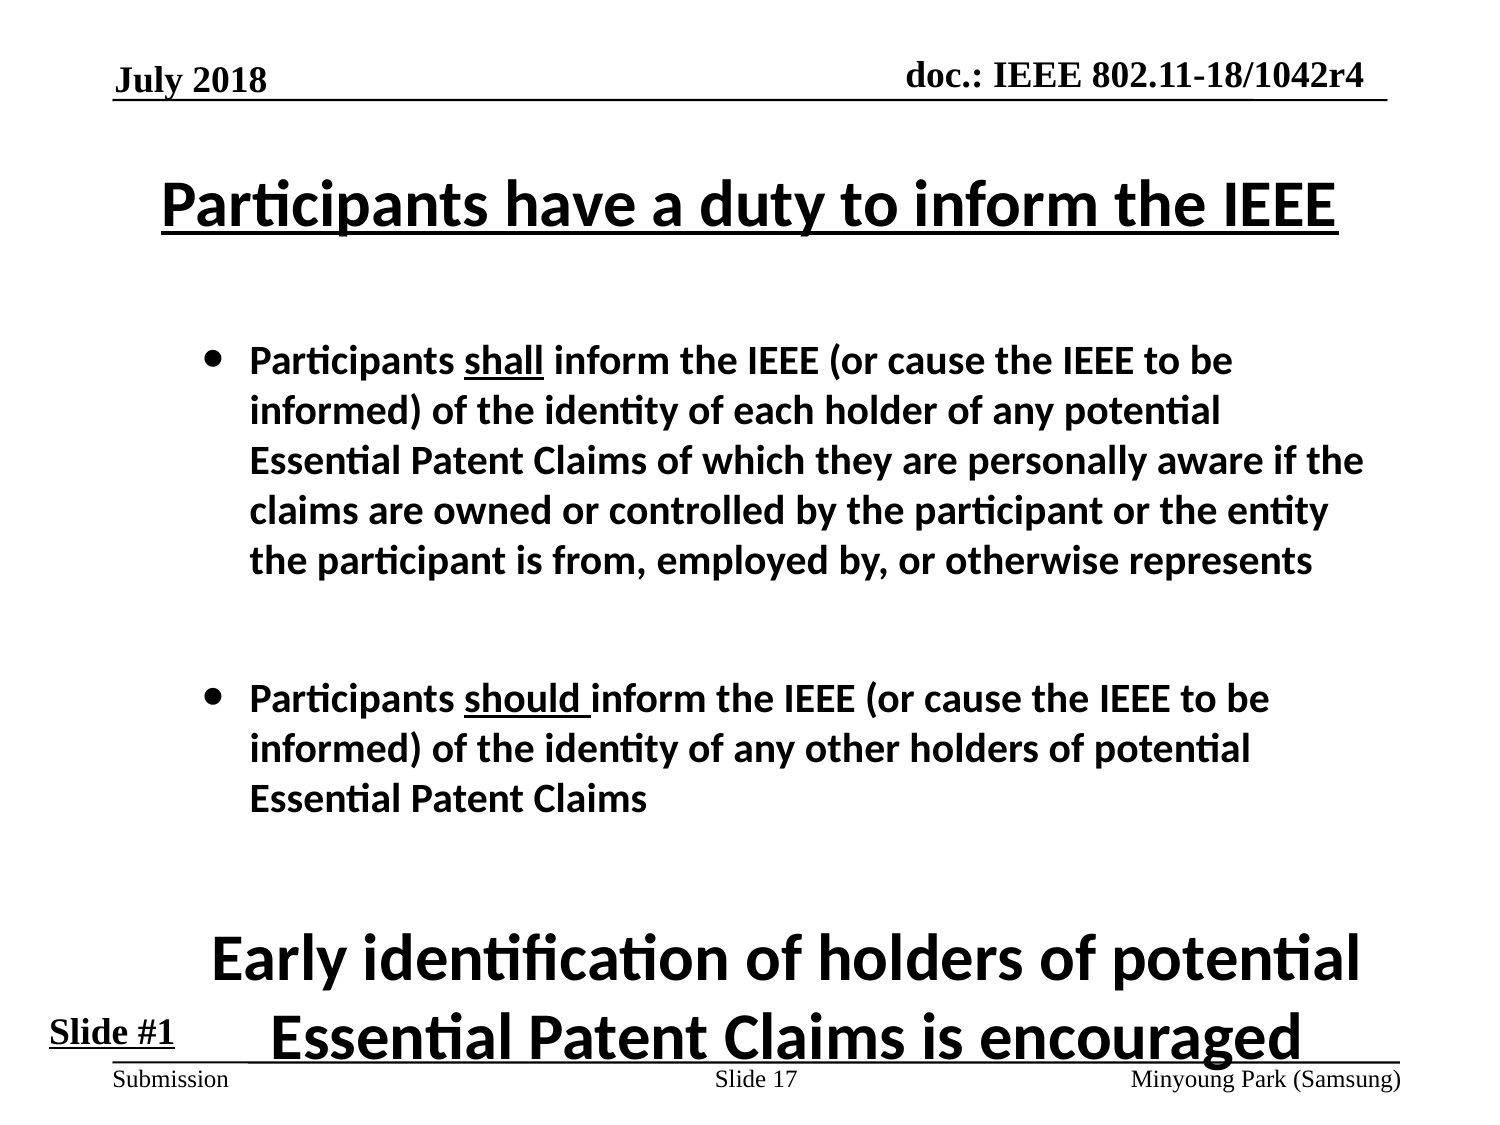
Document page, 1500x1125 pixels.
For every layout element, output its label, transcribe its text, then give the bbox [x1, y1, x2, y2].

slide_number Slide 17 [712, 1061, 800, 1093]
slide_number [114, 54, 335, 101]
list Participants shall inform the IEEE (or cause the IEEE to be informed) of the identity of each holder of any potential Essential Patent Claims of which they are personally aware if the claims are owned or controlled by the participant or the entity the participant is from, employed by, or otherwise represents Participants should inform the IEEE (or cause the IEEE to be informed) of the identity of any other holders of potential Essential Patent Claims Early identification of holders of potential Essential Patent Claims is encouraged [112, 324, 1388, 1000]
text_box Slide #1 [34, 999, 191, 1060]
title Participants have a duty to inform the IEEE [112, 112, 1388, 288]
footer Minyoung Park (Samsung) [949, 1061, 1402, 1093]
